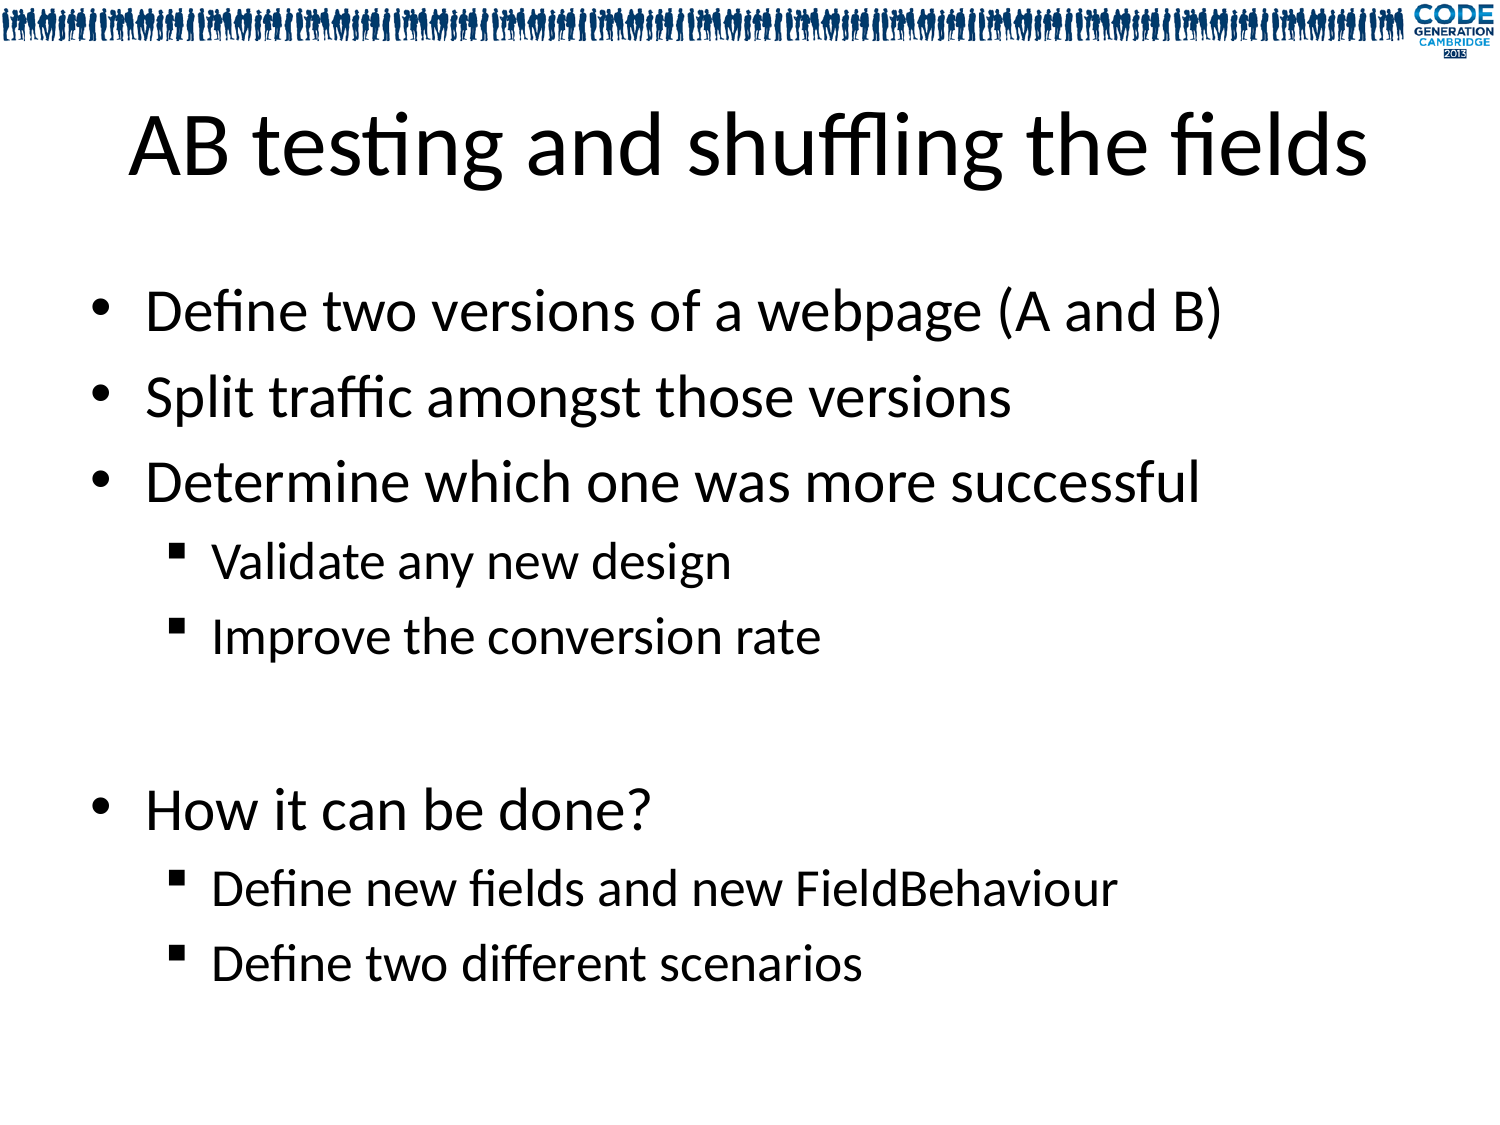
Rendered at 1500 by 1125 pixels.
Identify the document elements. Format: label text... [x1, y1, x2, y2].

title AB testing and shuffling the fields [75, 45, 1425, 233]
list Define two versions of a webpage (A and B) Split traffic amongst those versions Determine which one was more successful Validate any new design Improve the conversion rate How it can be done? Define new fields and new FieldBehaviour Define two different scenarios [75, 262, 1425, 1005]
picture [0, 0, 1500, 75]
